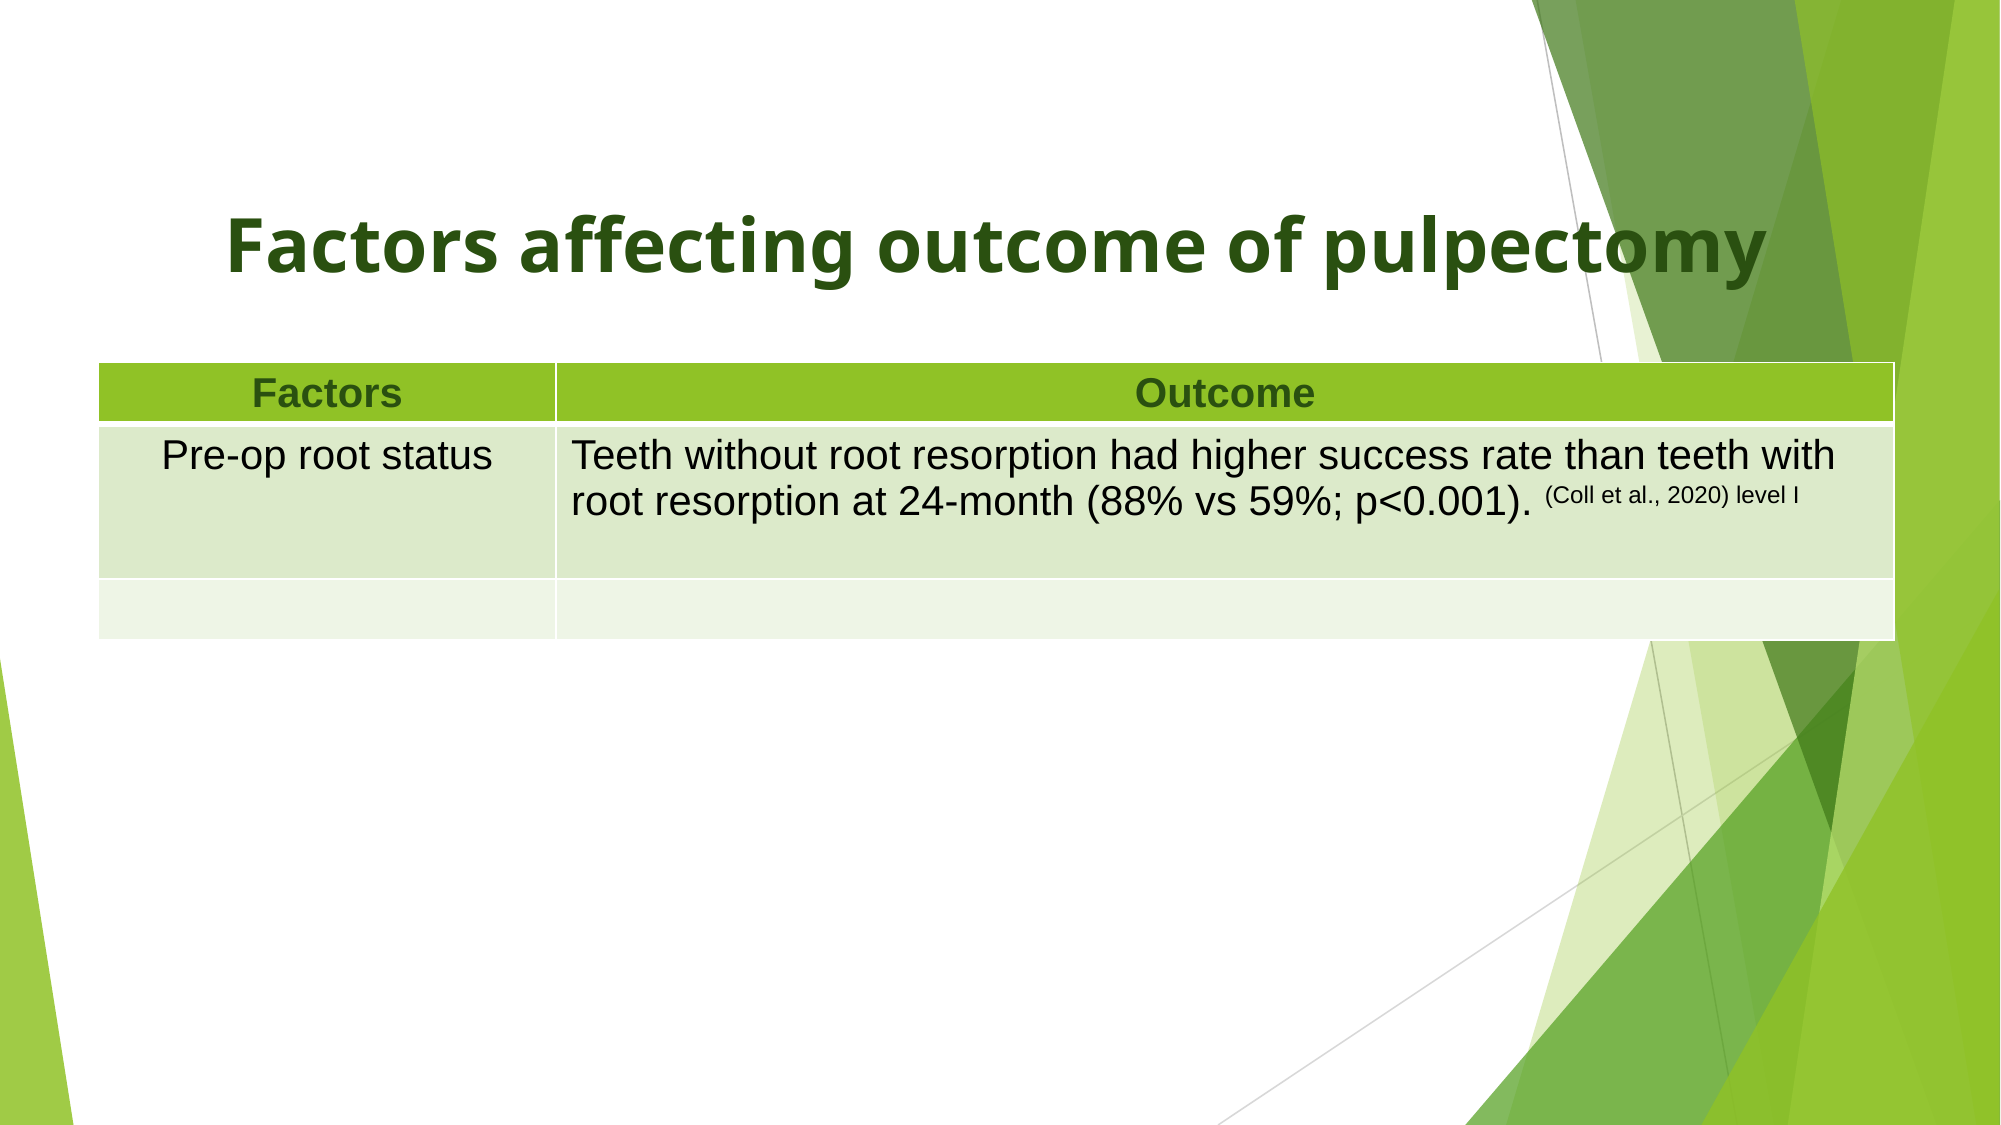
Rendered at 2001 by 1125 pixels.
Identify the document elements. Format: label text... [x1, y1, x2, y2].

text_box [1895, 460, 2000, 507]
table_cell [99, 580, 555, 639]
table_header Factors [99, 363, 555, 421]
table_header Outcome [557, 363, 1893, 421]
table_cell Pre-op root status [99, 427, 555, 578]
title Factors affecting outcome of pulpectomy [192, 169, 1801, 316]
table_cell [557, 580, 1893, 639]
table_cell Teeth without root resorption had higher success rate than teeth with root resorption at 24-month (88% vs 59%; p<0.001). (Coll et al., 2020) level I [557, 427, 1893, 578]
